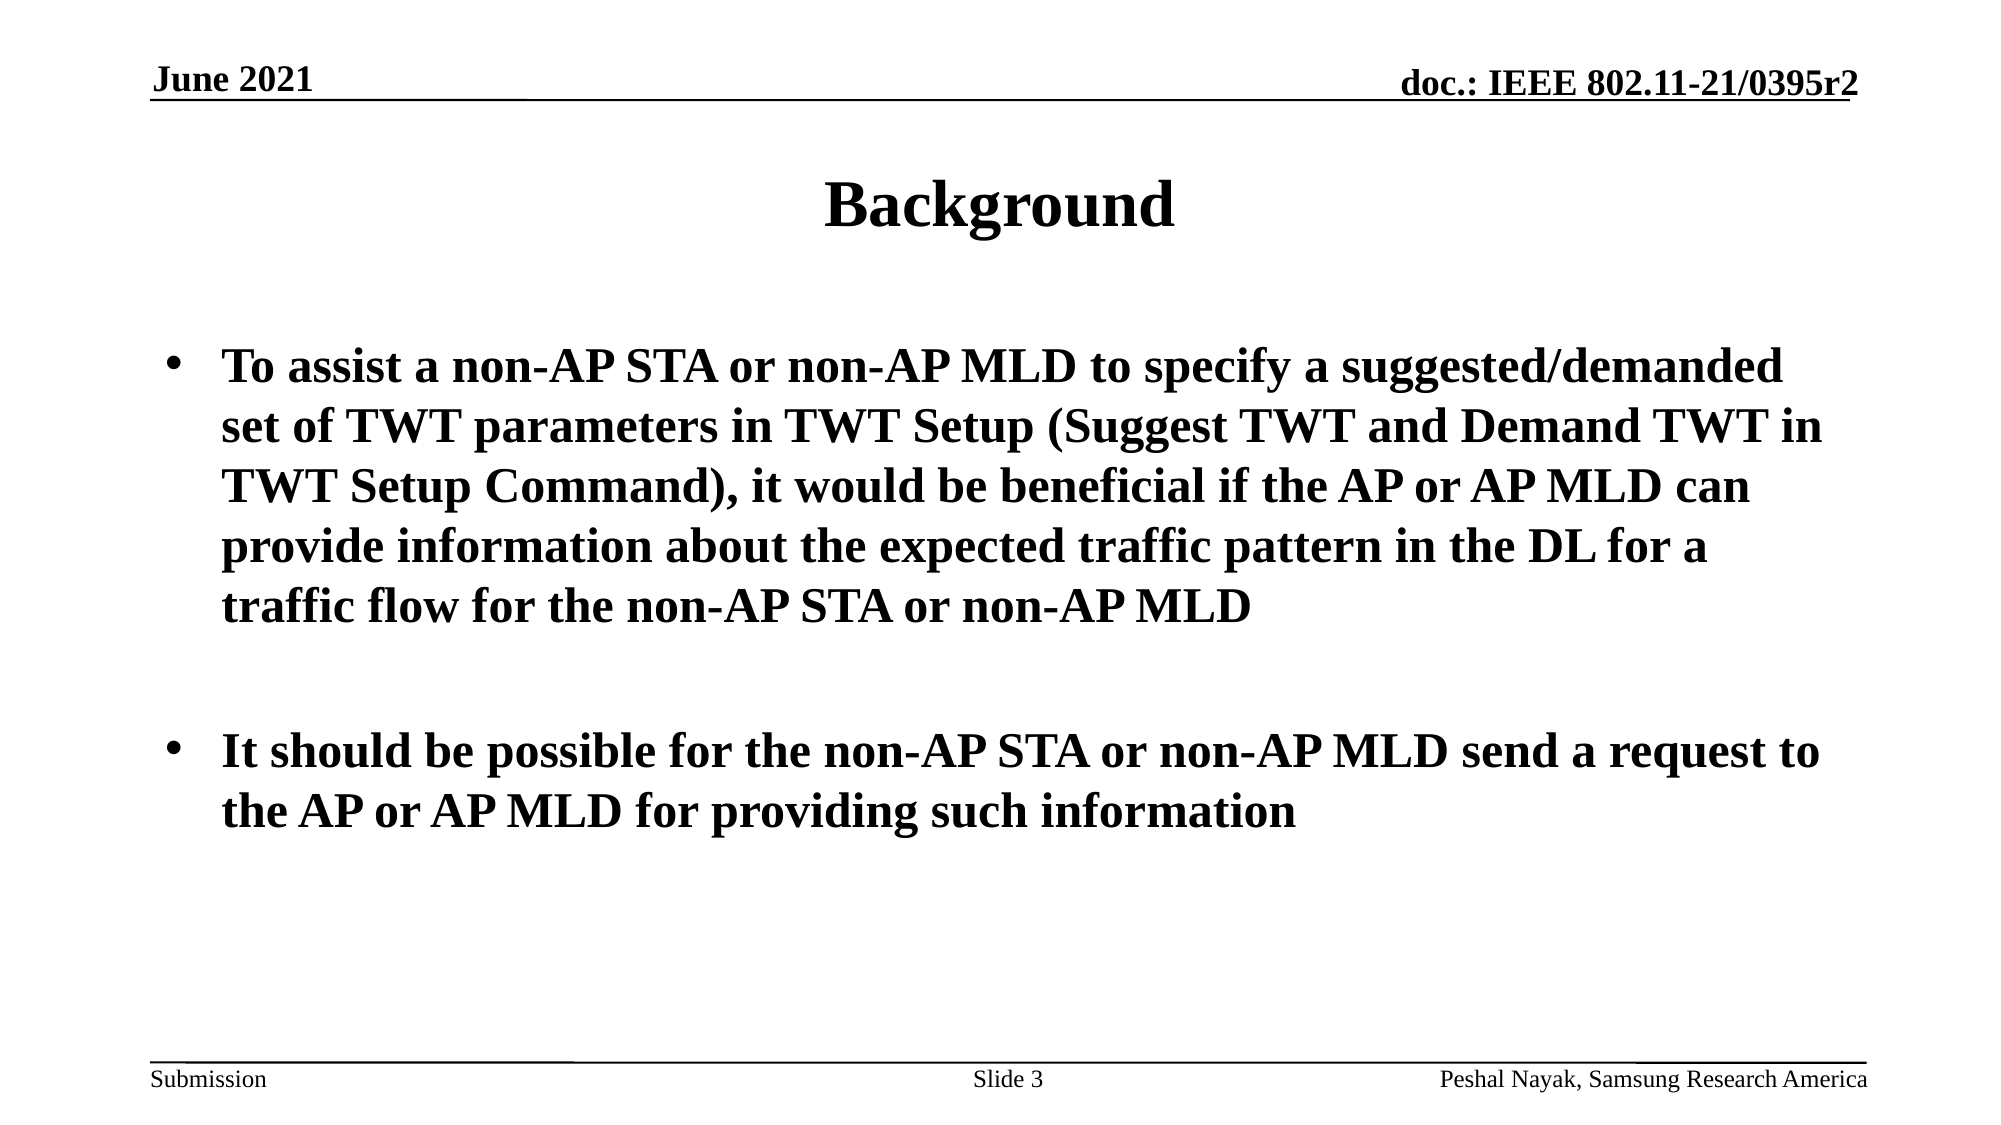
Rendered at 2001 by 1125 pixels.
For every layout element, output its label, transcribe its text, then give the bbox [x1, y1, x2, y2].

slide_number Slide 3 [950, 1061, 1067, 1123]
title Background [149, 112, 1850, 288]
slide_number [152, 54, 563, 100]
footer Peshal Nayak, Samsung Research America [1171, 1061, 1869, 1093]
list To assist a non-AP STA or non-AP MLD to specify a suggested/demanded set of TWT parameters in TWT Setup (Suggest TWT and Demand TWT in TWT Setup Command), it would be beneficial if the AP or AP MLD can provide information about the expected traffic pattern in the DL for a traffic flow for the non-AP STA or non-AP MLD It should be possible for the non-AP STA or non-AP MLD send a request to the AP or AP MLD for providing such information [149, 324, 1850, 1000]
